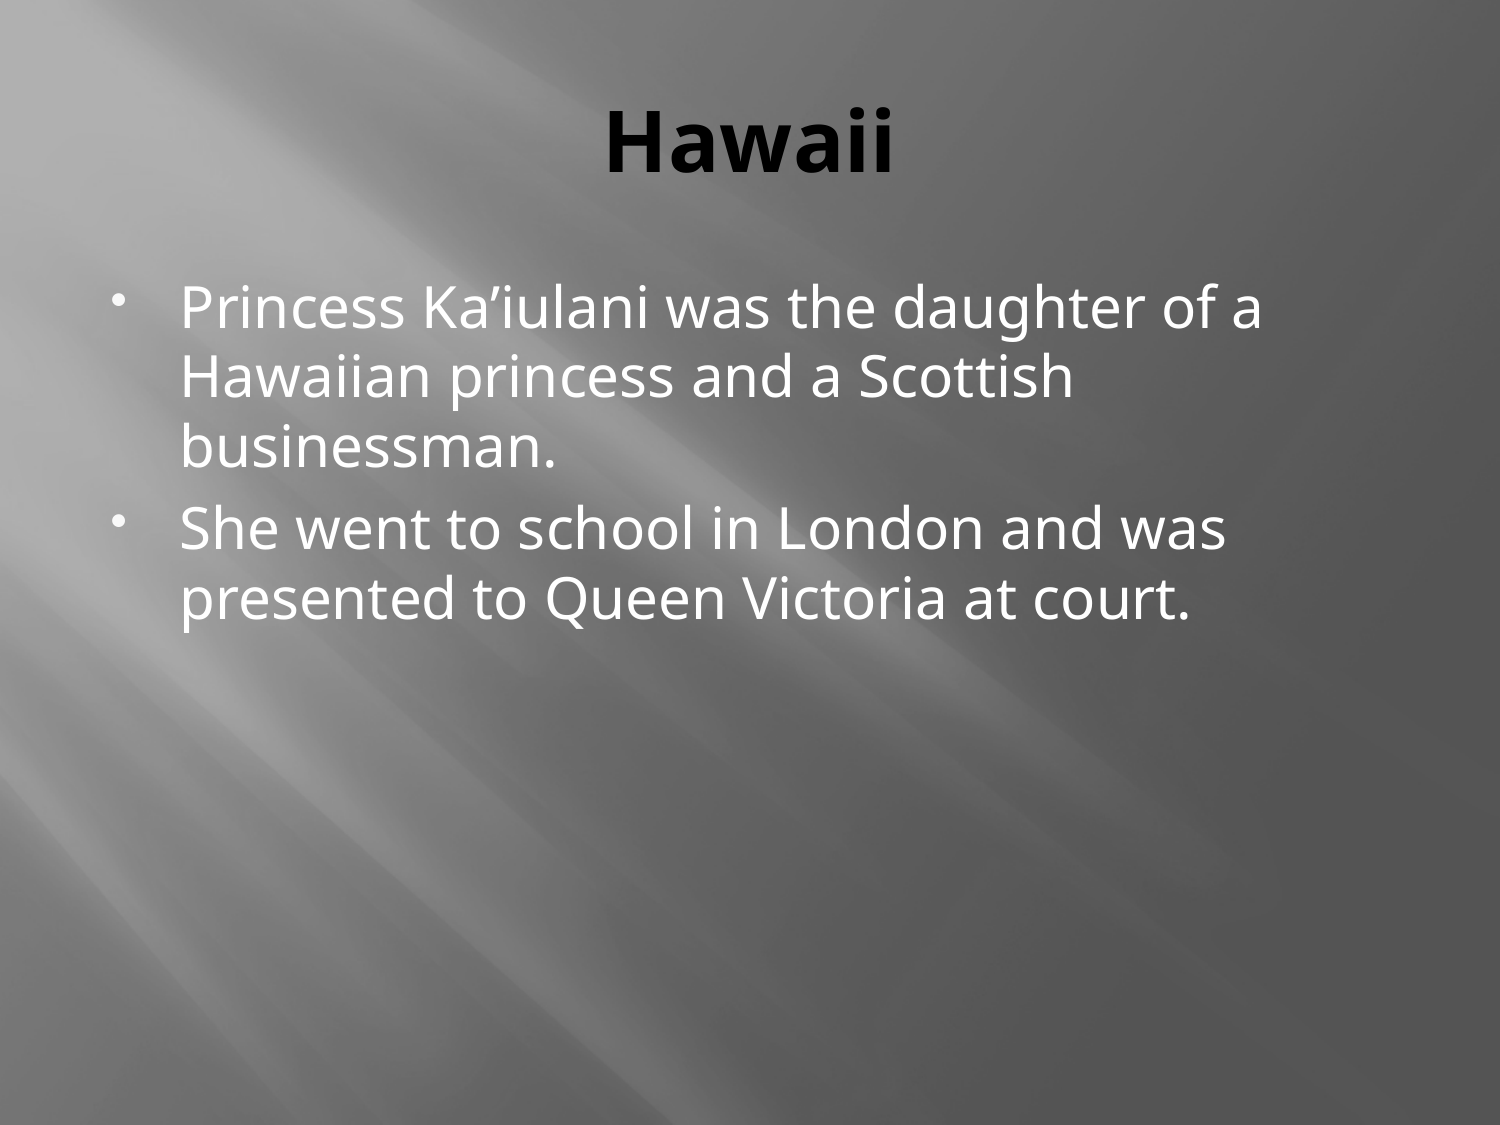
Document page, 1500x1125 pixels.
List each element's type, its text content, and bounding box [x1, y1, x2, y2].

title Hawaii [75, 45, 1425, 233]
list Princess Ka’iulani was the daughter of a Hawaiian princess and a Scottish businessman. She went to school in London and was presented to Queen Victoria at court. [75, 262, 1425, 1035]
